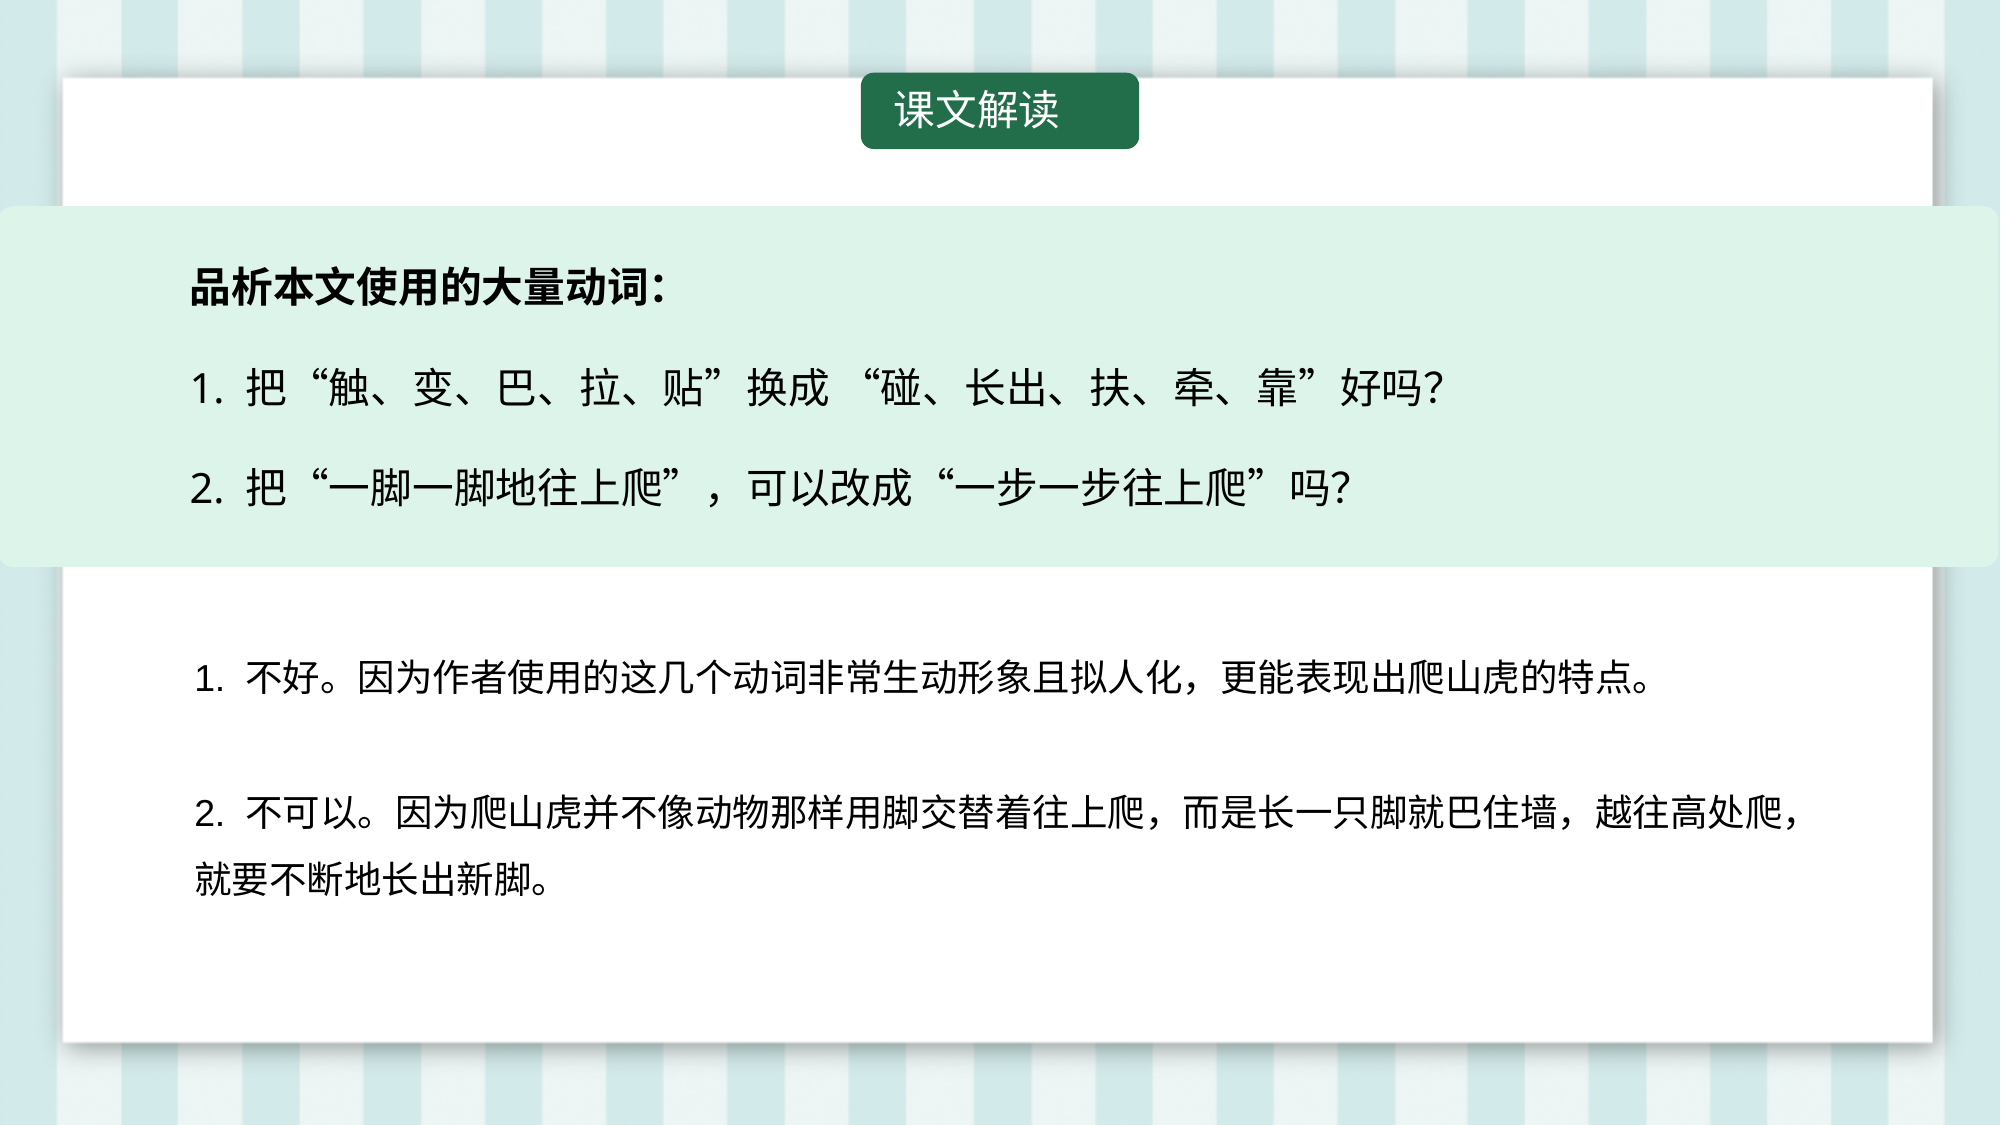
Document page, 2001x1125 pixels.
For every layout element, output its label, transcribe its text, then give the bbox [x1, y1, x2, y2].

text_box 品析本文使用的大量动词： 1. 把“触、变、巴、拉、贴”换成 “碰、长出、扶、牵、靠”好吗？ 2. 把“一脚一脚地往上爬”，可以改成“一步一步往上爬”吗？ [174, 253, 1820, 519]
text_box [860, 72, 1140, 150]
picture [0, 557, 2000, 1125]
text_box 1. 不好。因为作者使用的这几个动词非常生动形象且拟人化，更能表现出爬山虎的特点。 2. 不可以。因为爬山虎并不像动物那样用脚交替着往上爬，而是长一只脚就巴住墙，越往高处爬，就要不断地长出新脚。 [179, 624, 1820, 909]
picture [0, 0, 2000, 217]
text_box [0, 205, 2000, 568]
